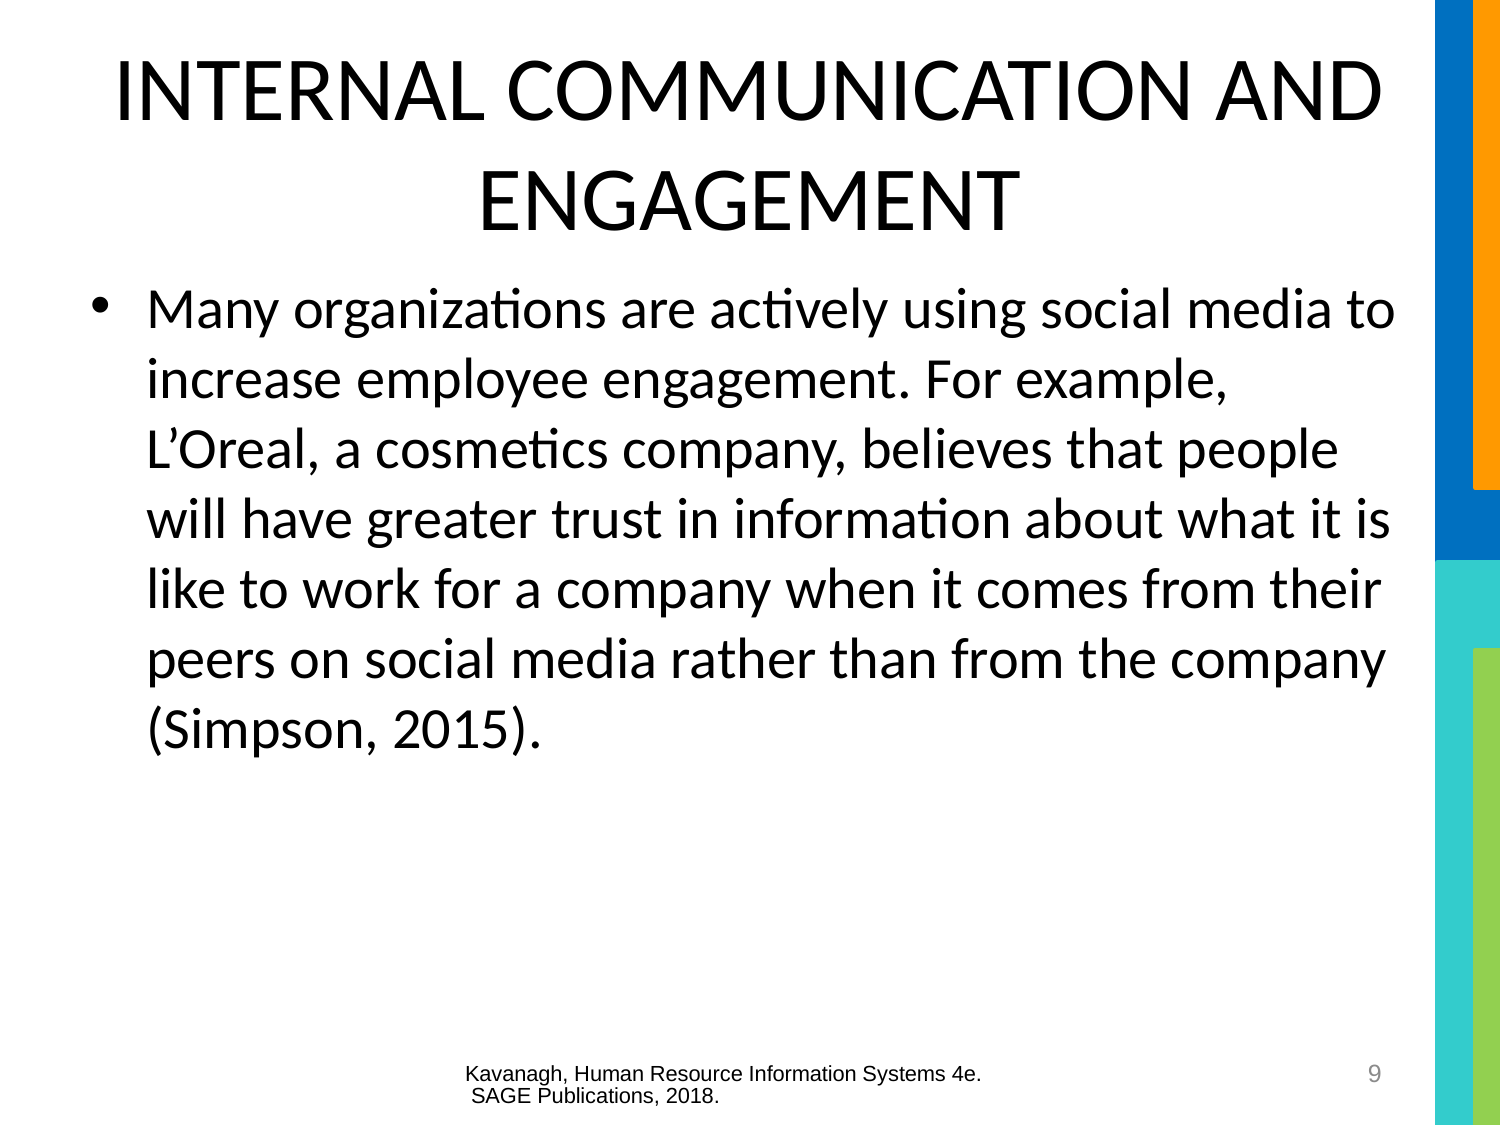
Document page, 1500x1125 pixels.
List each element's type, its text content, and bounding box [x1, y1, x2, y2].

title INTERNAL COMMUNICATION AND ENGAGEMENT [75, 45, 1425, 233]
list Many organizations are actively using social media to increase employee engagement. For example, L’Oreal, a cosmetics company, believes that people will have greater trust in information about what it is like to work for a company when it comes from their peers on social media rather than from the company (Simpson, 2015). [75, 262, 1425, 1005]
footer Kavanagh, Human Resource Information Systems 4e. SAGE Publications, 2018. [450, 1042, 1004, 1103]
slide_number 9 [1059, 1042, 1397, 1103]
